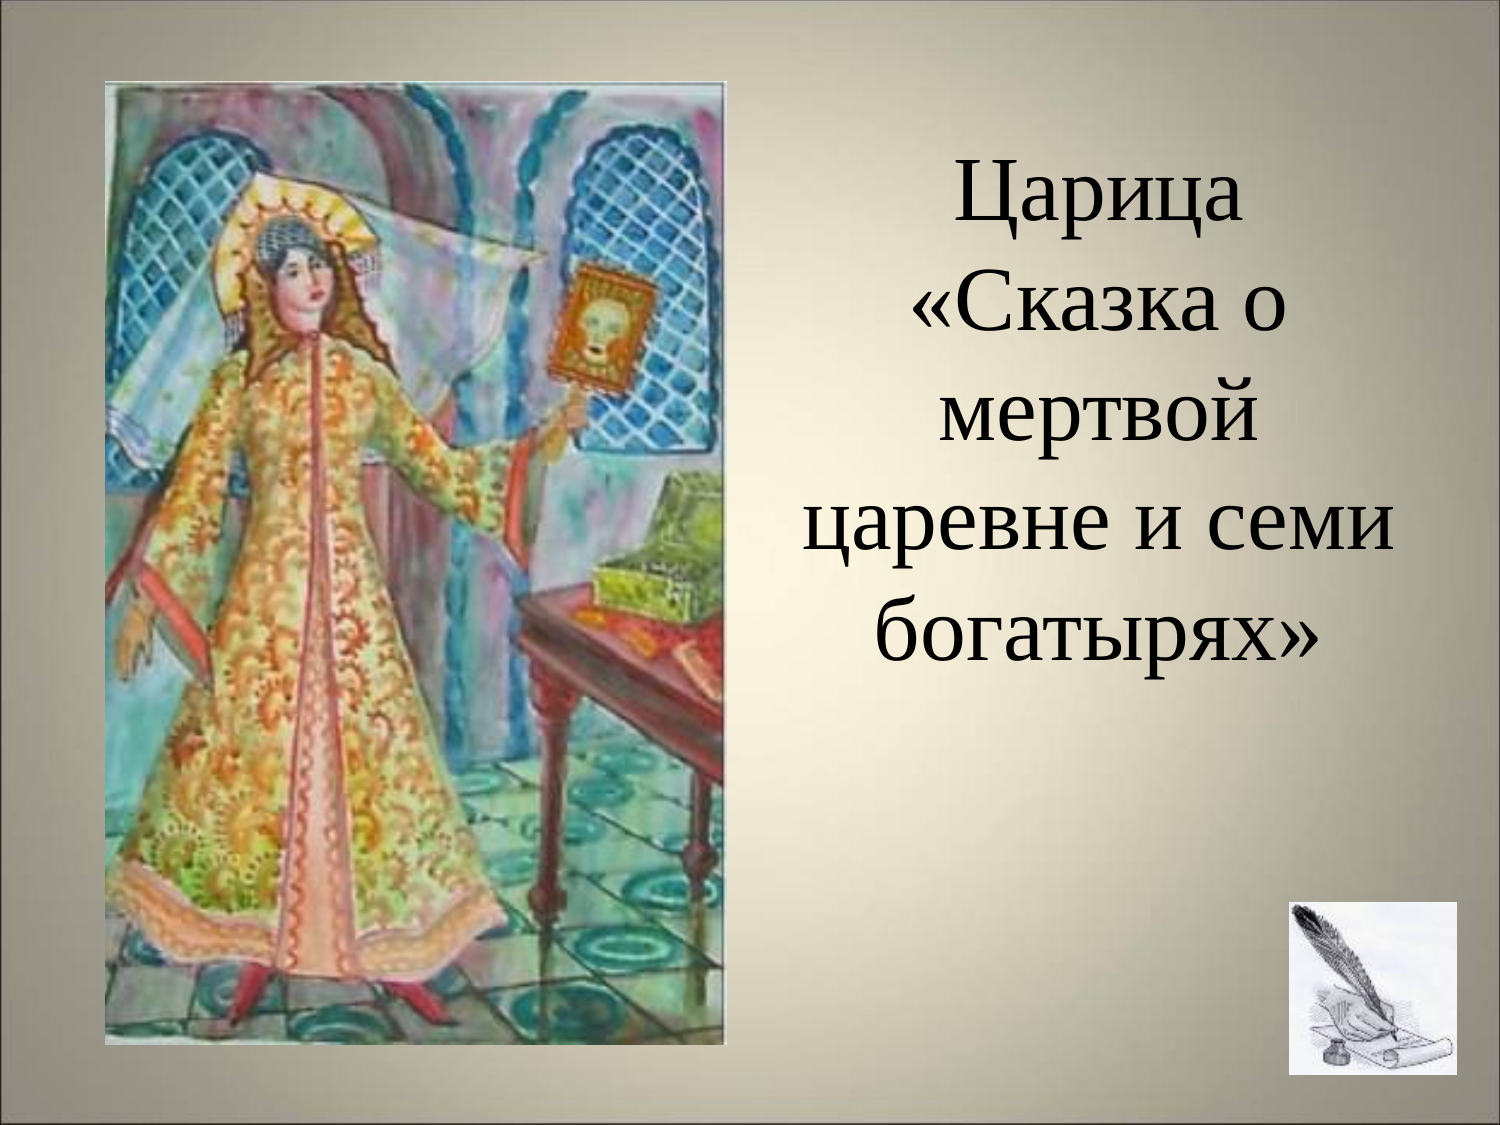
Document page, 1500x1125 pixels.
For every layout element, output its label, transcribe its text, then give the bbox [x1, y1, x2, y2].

title Царица «Сказка о мертвой царевне и семи богатырях» [773, 44, 1426, 762]
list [1288, 902, 1458, 1075]
picture [0, 0, 1500, 1125]
